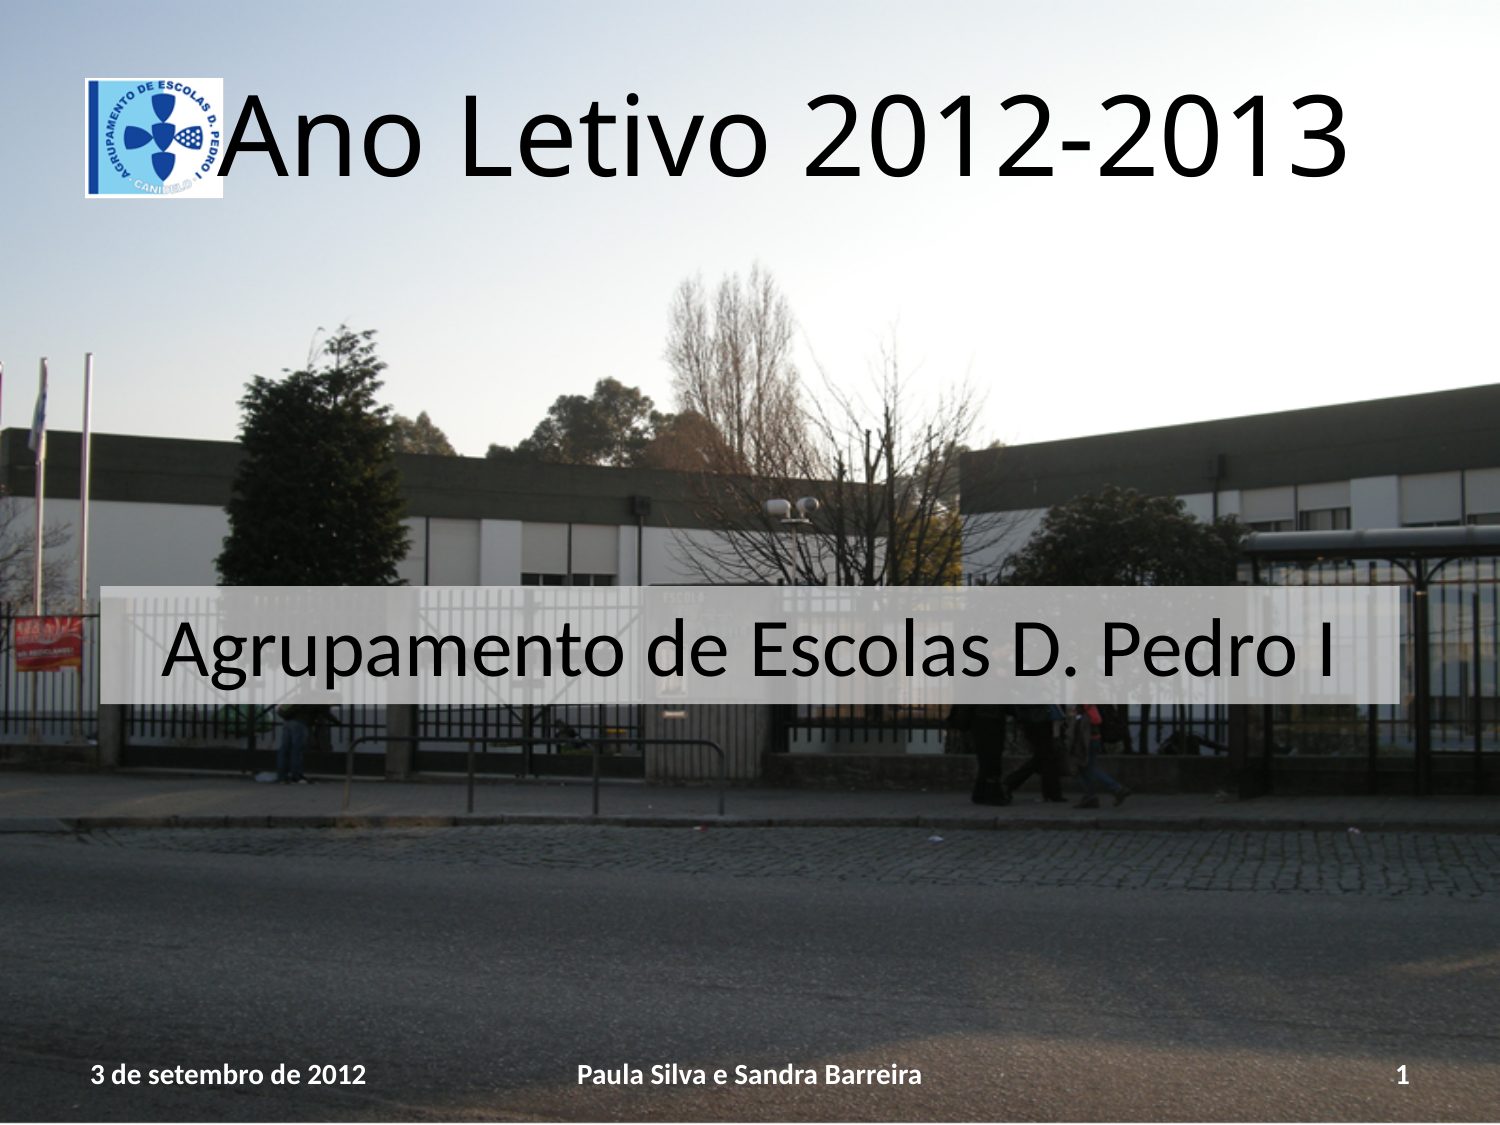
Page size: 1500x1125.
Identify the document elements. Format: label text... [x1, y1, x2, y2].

footer Paula Silva e Sandra Barreira [512, 1042, 988, 1103]
slide_number 3 de setembro de 2012 [75, 1042, 425, 1103]
picture [0, 0, 1500, 1125]
slide_number 1 [1074, 1042, 1425, 1103]
title Ano Letivo 2012-2013 [147, 42, 1423, 220]
subtitle Agrupamento de Escolas D. Pedro I [100, 586, 1400, 705]
